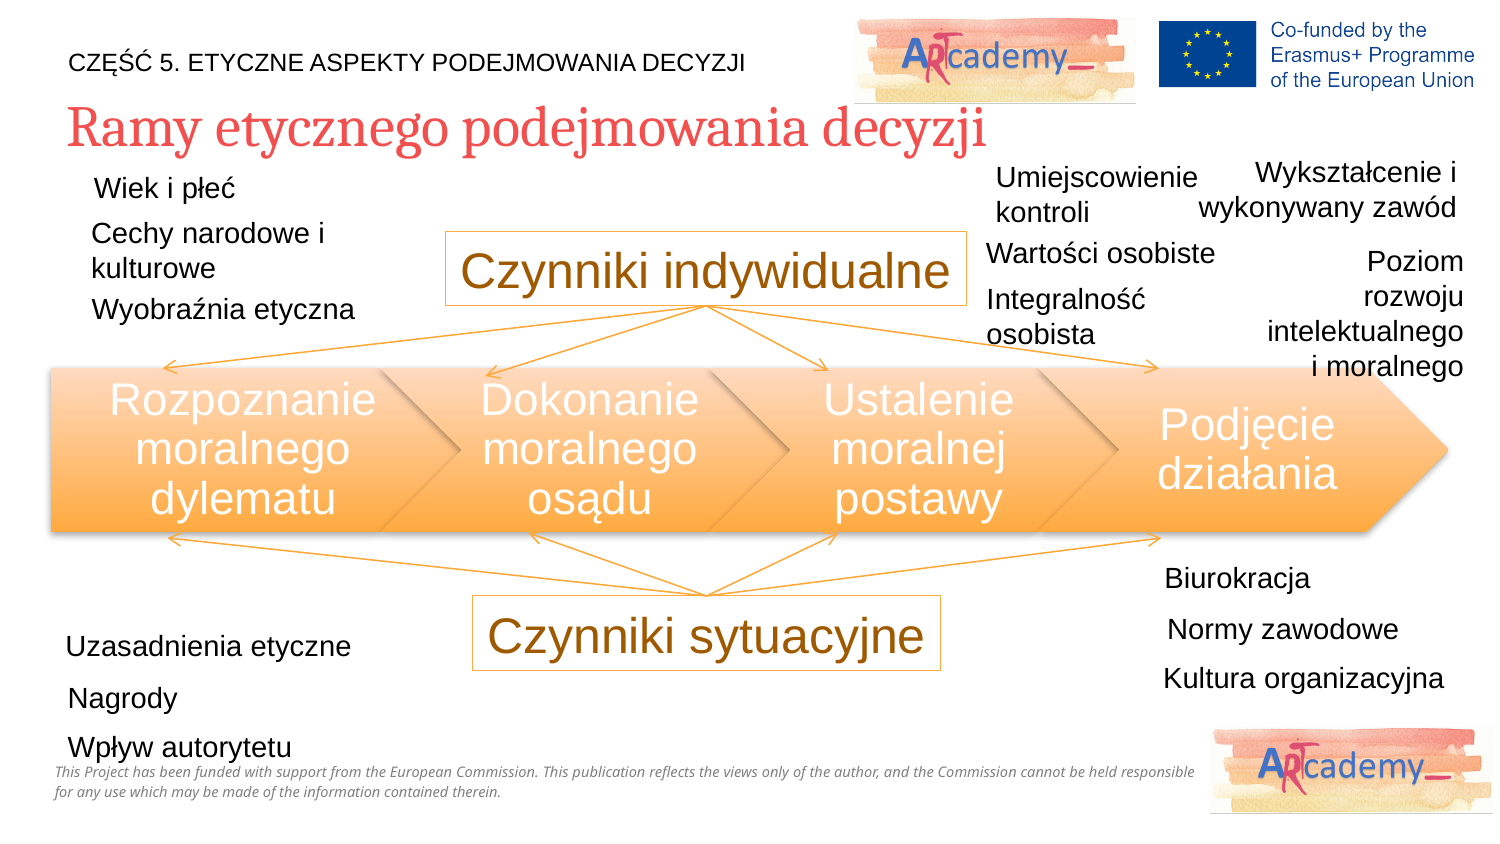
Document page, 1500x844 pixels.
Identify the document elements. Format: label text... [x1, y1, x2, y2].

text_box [706, 532, 829, 537]
text_box CZĘŚĆ 5. ETYCZNE ASPEKTY PODEJMOWANIA DECYZJI [53, 39, 770, 84]
text_box Poziom rozwoju intelektualnego i moralnego [1247, 235, 1479, 390]
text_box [528, 532, 705, 597]
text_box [705, 306, 1160, 369]
text_box Cechy narodowe i kulturowe [76, 206, 414, 292]
picture [854, 0, 1137, 134]
text_box Wpływ autorytetu [52, 721, 308, 771]
text_box Kultura organizacyjna [1148, 652, 1460, 702]
text_box Uzasadnienia etyczne [50, 620, 368, 670]
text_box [162, 306, 484, 369]
title Ramy etycznego podejmowania decyzji [51, 72, 1449, 167]
text_box This Project has been funded with support from the European Commission. This publication reflects the views only of the author, and the Commission cannot be held responsible for any use which may be made of the information contained therein. [39, 754, 1205, 799]
text_box Umiejscowienie kontroli [980, 151, 1215, 227]
text_box Nagrody [52, 671, 193, 721]
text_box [706, 537, 1162, 597]
text_box Wartości osobiste [971, 227, 1232, 277]
text_box Biurokracja [1164, 574, 1326, 602]
text_box Wykształcenie i wykonywany zawód [1159, 145, 1472, 231]
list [50, 335, 1450, 565]
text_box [485, 306, 702, 377]
text_box Integralność osobista [971, 272, 1162, 308]
picture [1158, 21, 1474, 91]
text_box Wiek i płeć [79, 162, 251, 206]
text_box Czynniki indywidualne [445, 231, 967, 305]
text_box Wyobraźnia etyczna [76, 282, 371, 333]
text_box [167, 537, 523, 597]
text_box Normy zawodowe [1152, 603, 1415, 652]
picture [1210, 709, 1493, 844]
text_box Czynniki sytuacyjne [472, 606, 941, 671]
